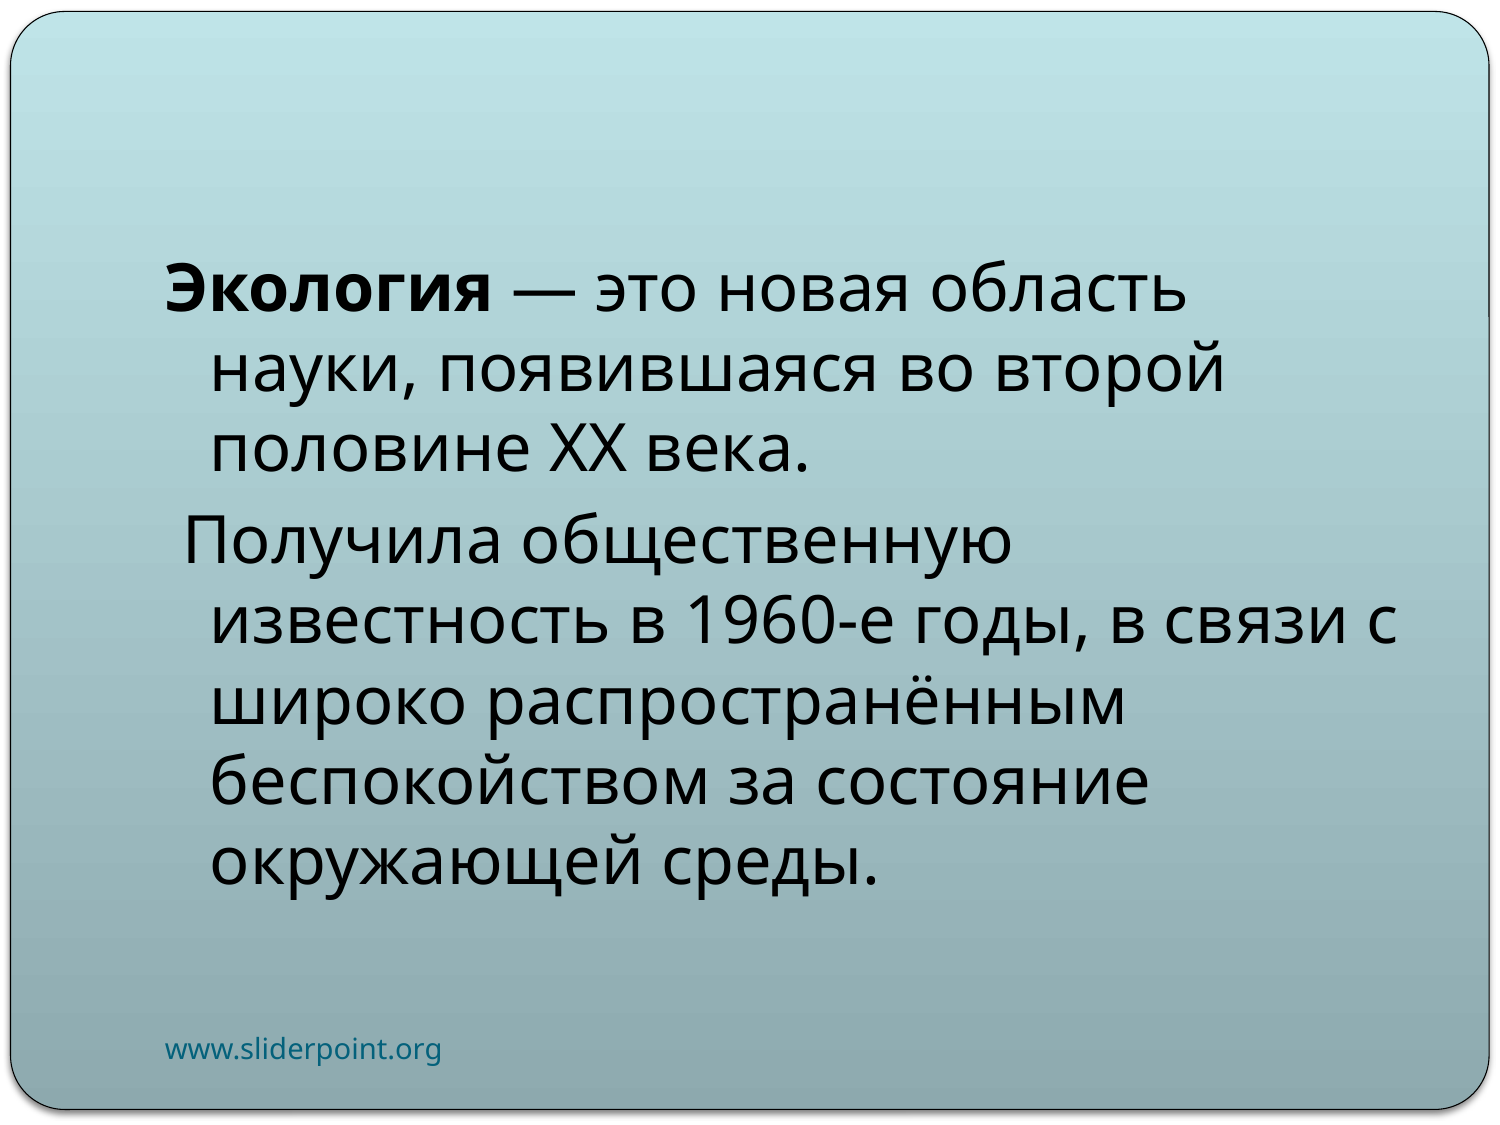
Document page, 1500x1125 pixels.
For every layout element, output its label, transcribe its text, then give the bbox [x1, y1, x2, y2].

list Экология — это новая область науки, появившаяся во второй половине XX века. Получила общественную известность в 1960-е годы, в связи с широко распространённым беспокойством за состояние окружающей среды. [150, 237, 1425, 988]
footer www.sliderpoint.org [150, 1012, 800, 1088]
